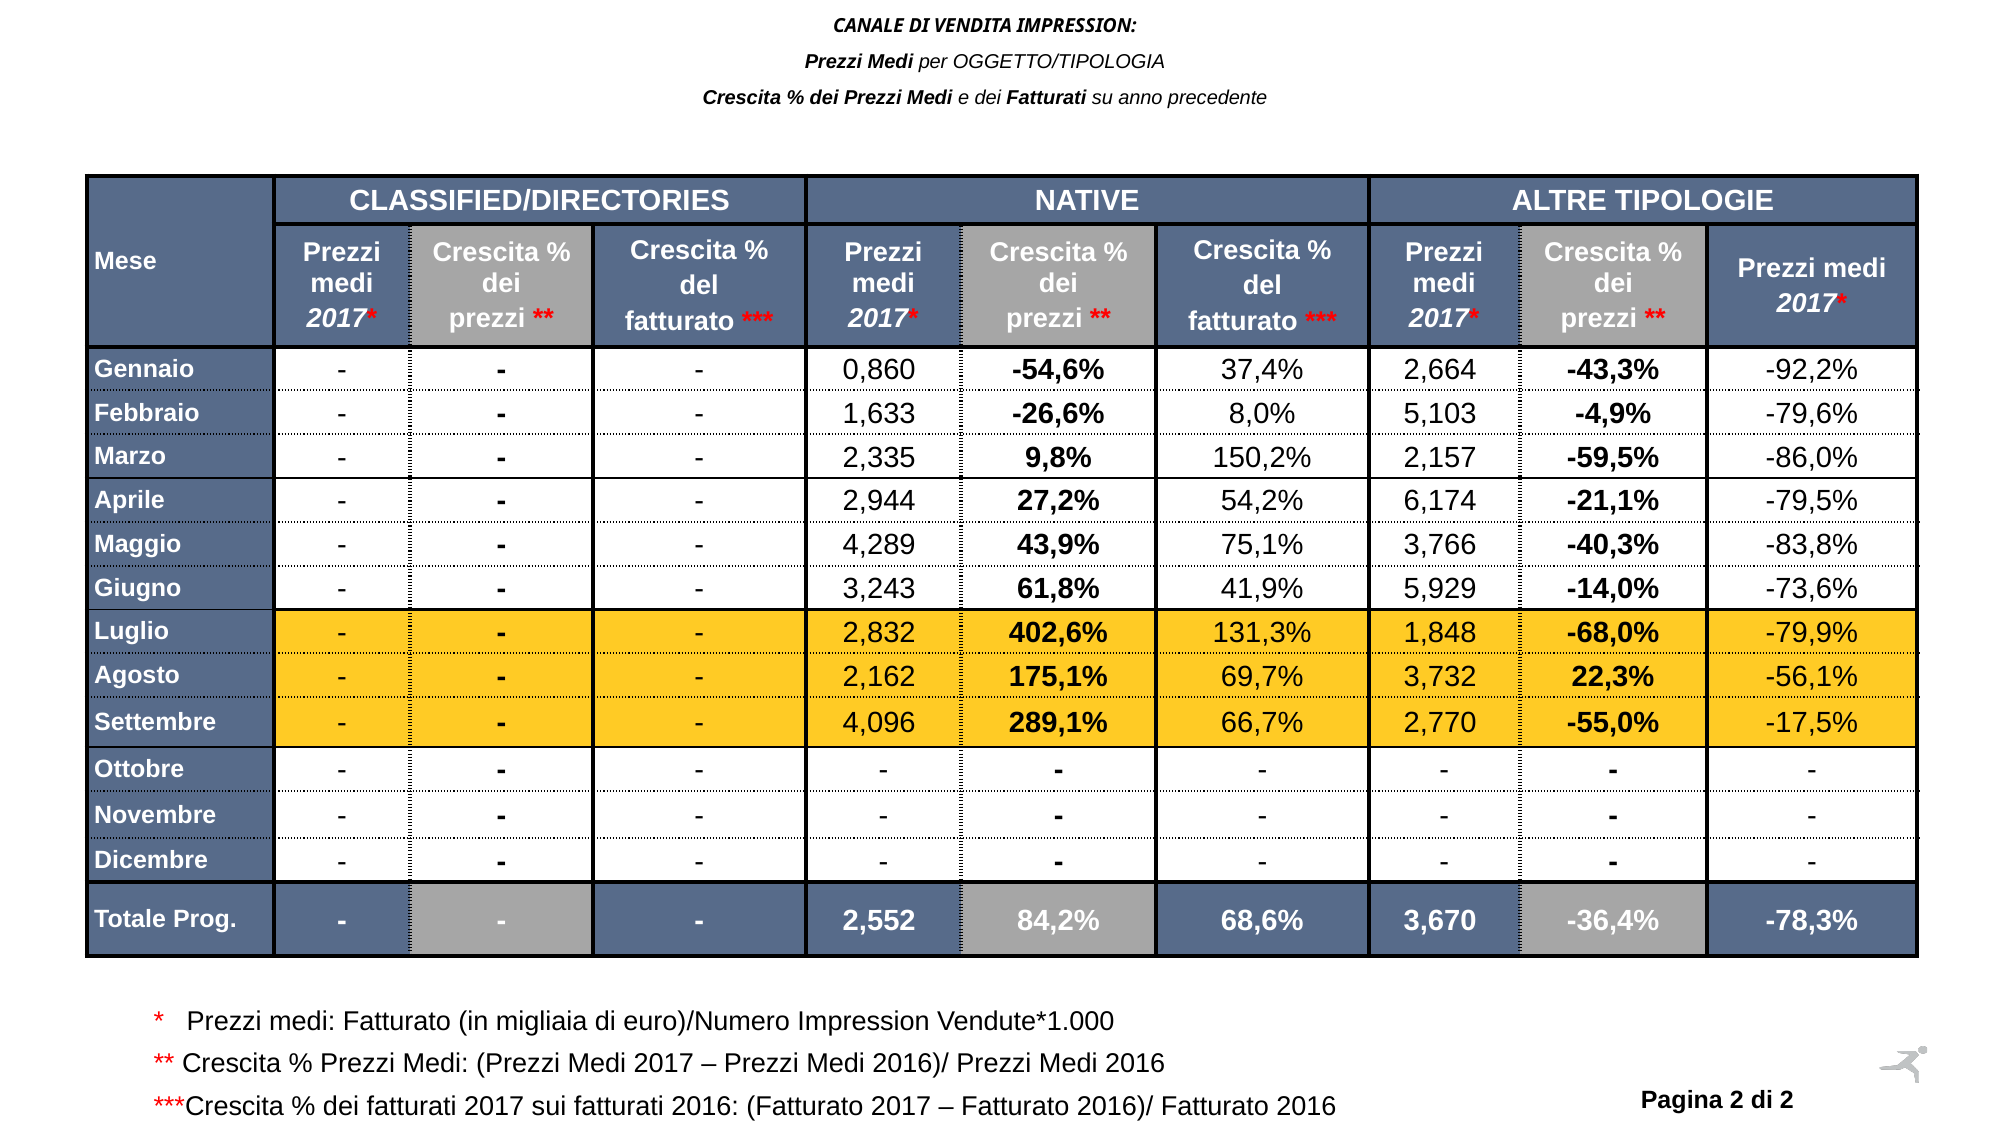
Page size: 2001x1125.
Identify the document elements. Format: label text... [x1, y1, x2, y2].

table_cell 3,766 [1371, 522, 1520, 566]
table_cell - [276, 390, 410, 434]
table_cell - [1709, 838, 1915, 880]
table_cell -43,3% [1520, 349, 1705, 390]
table_cell - [276, 611, 410, 653]
table_cell 175,1% [961, 653, 1154, 697]
table_cell Prezzi medi 2017* [276, 226, 410, 345]
table_cell 61,8% [961, 566, 1154, 608]
table_cell - [276, 566, 410, 608]
table_cell -83,8% [1709, 522, 1915, 566]
table_cell 0,860 [808, 349, 961, 390]
table_header Mese [89, 178, 272, 345]
table_cell - [276, 884, 410, 954]
table_cell - [595, 390, 804, 434]
table_cell - [595, 884, 804, 954]
table_cell - [1371, 838, 1520, 880]
table_cell -86,0% [1709, 434, 1915, 477]
table_cell 3,670 [1371, 884, 1520, 954]
table_cell 66,7% [1158, 697, 1367, 746]
table_cell 9,8% [961, 434, 1154, 477]
table_cell 54,2% [1158, 479, 1367, 522]
text_box CANALE DI VENDITA IMPRESSION: Prezzi Medi per OGGETTO/TIPOLOGIA Crescita % dei Prezzi Medi e dei Fatturati su anno precedente [110, 5, 1860, 117]
table_cell 2,335 [808, 434, 961, 477]
table_cell - [595, 838, 804, 880]
table_cell 37,4% [1158, 349, 1367, 390]
table_cell - [1520, 838, 1705, 880]
table_cell Prezzi medi 2017* [1709, 226, 1915, 345]
table_cell - [410, 697, 591, 746]
table_cell 131,3% [1158, 611, 1367, 653]
table_cell Settembre [89, 697, 272, 746]
table_cell 41,9% [1158, 566, 1367, 608]
table_cell 402,6% [961, 611, 1154, 653]
table_cell -73,6% [1709, 566, 1915, 608]
table_cell - [808, 748, 961, 791]
table_cell - [276, 697, 410, 746]
table_cell 8,0% [1158, 390, 1367, 434]
table_cell Maggio [89, 522, 272, 566]
table_cell - [1158, 791, 1367, 838]
table_cell - [595, 748, 804, 791]
table_cell - [410, 653, 591, 697]
table_cell 22,3% [1520, 653, 1705, 697]
table_cell - [410, 838, 591, 880]
table_cell - [595, 566, 804, 608]
table_cell - [1158, 838, 1367, 880]
table_header NATIVE [808, 178, 1367, 222]
table_cell - [595, 522, 804, 566]
table_cell Marzo [89, 434, 272, 477]
table_cell 2,832 [808, 611, 961, 653]
table_cell -79,9% [1709, 611, 1915, 653]
table_cell - [410, 390, 591, 434]
table_cell Giugno [89, 566, 272, 609]
table_cell 4,096 [808, 697, 961, 746]
table_cell - [410, 884, 591, 954]
table_cell -56,1% [1709, 653, 1915, 697]
table_cell - [410, 748, 591, 791]
table_cell 1,848 [1371, 611, 1520, 653]
table_cell -92,2% [1709, 349, 1915, 390]
table_cell Crescita % dei prezzi ** [410, 226, 591, 345]
table_cell -40,3% [1520, 522, 1705, 566]
text_box * Prezzi medi: Fatturato (in migliaia di euro)/Numero Impression Vendute*1.000 ** Crescita % Prezzi Medi: (Prezzi Medi 2017 – Prezzi Medi 2016)/ Prezzi Medi 2016 ***Crescita % dei fatturati 2017 sui fatturati 2016: (Fatturato 2017 – Fatturato 2016)/ Fatturato 2016 [138, 995, 1351, 1125]
table_cell 2,162 [808, 653, 961, 697]
table_cell -4,9% [1520, 390, 1705, 434]
table_cell - [410, 791, 591, 838]
table_cell - [961, 838, 1154, 880]
table_cell 6,174 [1371, 479, 1520, 522]
table_cell 3,732 [1371, 653, 1520, 697]
table_cell -79,5% [1709, 479, 1915, 522]
table_cell -54,6% [961, 349, 1154, 390]
table_cell -55,0% [1520, 697, 1705, 746]
table_cell - [1520, 748, 1705, 791]
table_cell - [276, 791, 410, 838]
table_cell - [410, 479, 591, 522]
table_cell 2,157 [1371, 434, 1520, 477]
table_cell Aprile [89, 479, 272, 522]
table_cell - [595, 697, 804, 746]
table_cell 5,103 [1371, 390, 1520, 434]
table_cell Dicembre [89, 838, 272, 880]
table_cell 2,664 [1371, 349, 1520, 390]
table_cell 27,2% [961, 479, 1154, 522]
table_cell Crescita % dei prezzi ** [1520, 226, 1705, 345]
table_cell - [410, 434, 591, 477]
table_cell -78,3% [1709, 884, 1915, 954]
table_cell -79,6% [1709, 390, 1915, 434]
table_cell - [961, 748, 1154, 791]
table_cell Agosto [89, 653, 272, 697]
table_cell - [1709, 748, 1915, 791]
table_cell Crescita % del fatturato *** [1158, 226, 1367, 345]
text_box Pagina 2 di 2 [1626, 1076, 1889, 1122]
table_cell - [276, 748, 410, 791]
table_cell - [961, 791, 1154, 838]
table_cell - [410, 611, 591, 653]
table_cell Gennaio [89, 349, 272, 390]
table_cell - [808, 791, 961, 838]
table_cell - [595, 791, 804, 838]
table_cell Novembre [89, 791, 272, 838]
table_cell -14,0% [1520, 566, 1705, 608]
table_cell - [276, 349, 410, 390]
table_cell - [410, 349, 591, 390]
table_cell - [276, 479, 410, 522]
table_cell -26,6% [961, 390, 1154, 434]
table_cell -59,5% [1520, 434, 1705, 477]
table_cell 3,243 [808, 566, 961, 608]
table_cell - [595, 349, 804, 390]
table_cell 150,2% [1158, 434, 1367, 477]
table_cell - [276, 653, 410, 697]
table_cell Prezzi medi 2017* [1371, 226, 1520, 345]
table_cell 5,929 [1371, 566, 1520, 608]
table_cell - [595, 479, 804, 522]
table_cell - [276, 522, 410, 566]
table_cell - [808, 838, 961, 880]
table_cell 84,2% [961, 884, 1154, 954]
table_cell - [1158, 748, 1367, 791]
table_cell -68,0% [1520, 611, 1705, 653]
table_cell - [1709, 791, 1915, 838]
table_cell Crescita % del fatturato *** [595, 226, 804, 345]
table_cell -36,4% [1520, 884, 1705, 954]
table_cell -17,5% [1709, 697, 1915, 746]
table_cell - [276, 838, 410, 880]
table_cell 4,289 [808, 522, 961, 566]
table_cell - [1371, 791, 1520, 838]
table_header CLASSIFIED/DIRECTORIES [276, 178, 804, 222]
table_cell Luglio [89, 610, 272, 653]
table_cell 289,1% [961, 697, 1154, 746]
table_cell 75,1% [1158, 522, 1367, 566]
table_cell Febbraio [89, 390, 272, 434]
table_cell - [410, 522, 591, 566]
table_cell - [1371, 748, 1520, 791]
table_cell - [276, 434, 410, 477]
table_header ALTRE TIPOLOGIE [1371, 178, 1915, 222]
table_cell 1,633 [808, 390, 961, 434]
table_cell - [595, 434, 804, 477]
table_cell Totale Prog. [89, 884, 272, 954]
table_cell 2,944 [808, 479, 961, 522]
table_cell Ottobre [89, 748, 272, 791]
table_cell Crescita % dei prezzi ** [961, 226, 1154, 345]
table_cell - [595, 611, 804, 653]
table_cell - [410, 566, 591, 608]
table_cell 68,6% [1158, 884, 1367, 954]
table_cell 43,9% [961, 522, 1154, 566]
table_cell Prezzi medi 2017* [808, 226, 961, 345]
table_cell - [1520, 791, 1705, 838]
table_cell -21,1% [1520, 479, 1705, 522]
table_cell 2,552 [808, 884, 961, 954]
table_cell 2,770 [1371, 697, 1520, 746]
table_cell - [595, 653, 804, 697]
table_cell 69,7% [1158, 653, 1367, 697]
